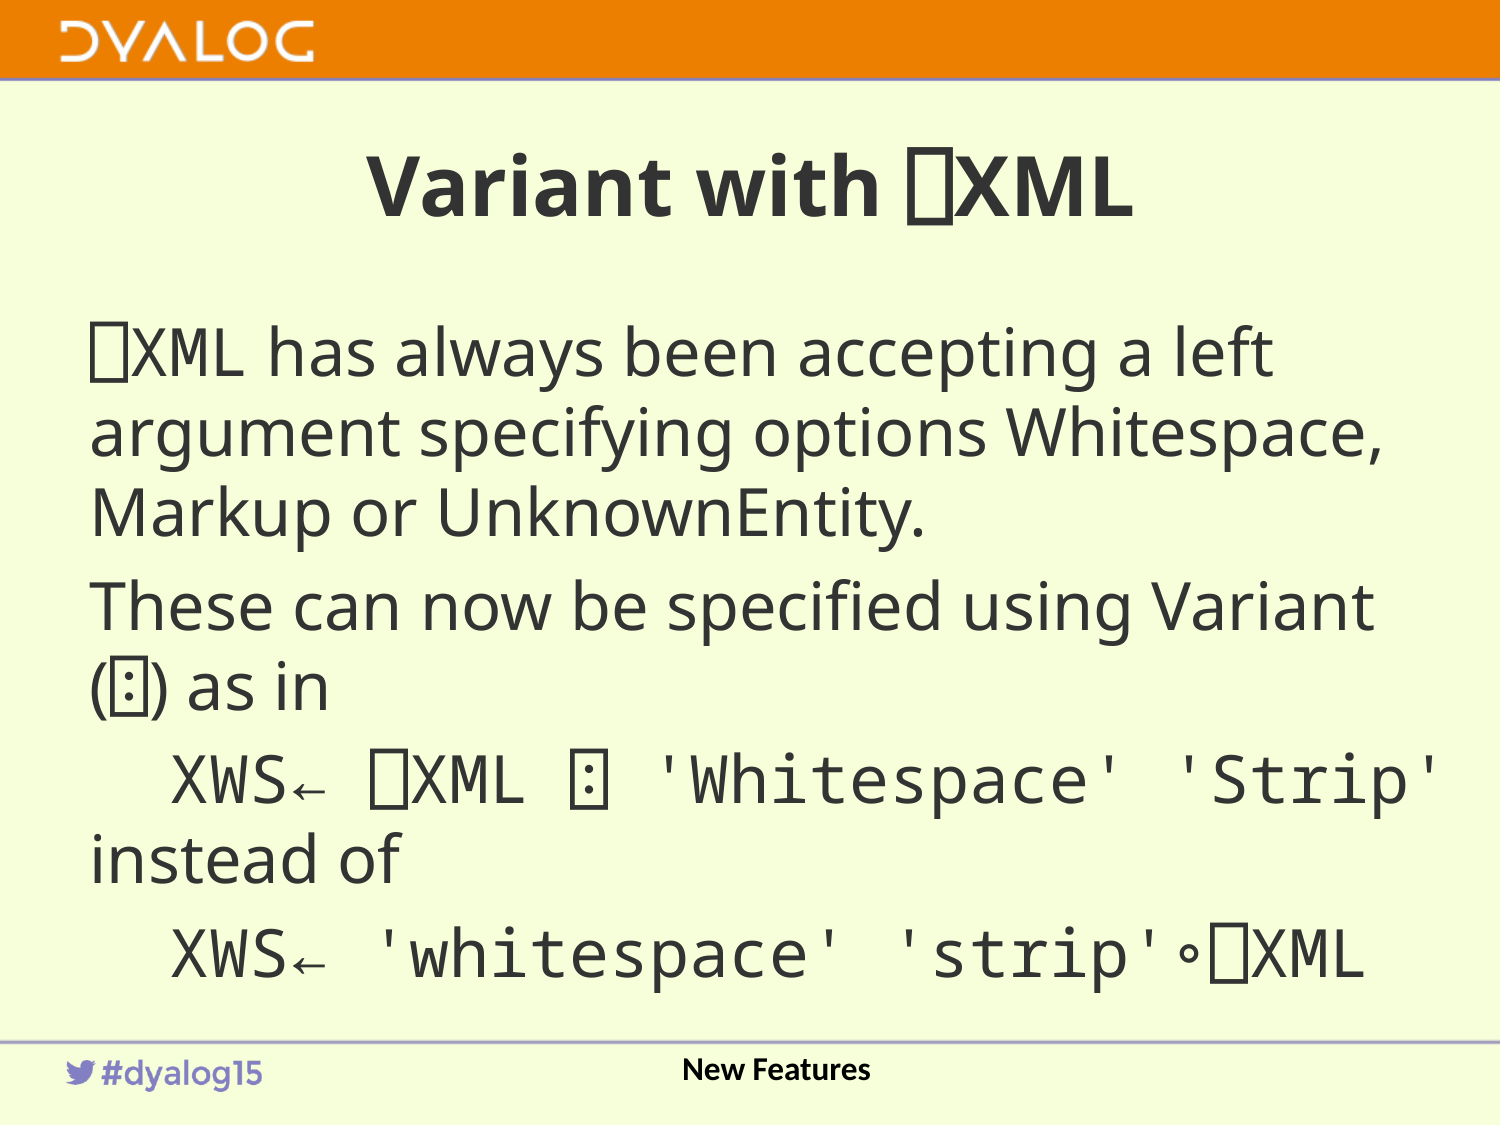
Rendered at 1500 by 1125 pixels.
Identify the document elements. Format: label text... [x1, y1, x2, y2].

list ⎕XML has always been accepting a left argument specifying options Whitespace, Markup or UnknownEntity. These can now be specified using Variant (⍠) as in XWS← ⎕XML ⍠ 'Whitespace' 'Strip' instead of XWS← 'whitespace' 'strip'∘⎕XML [75, 302, 1483, 1005]
picture [0, 0, 1500, 1125]
title Variant with ⎕XML [76, 125, 1427, 256]
footer New Features [667, 1039, 892, 1100]
